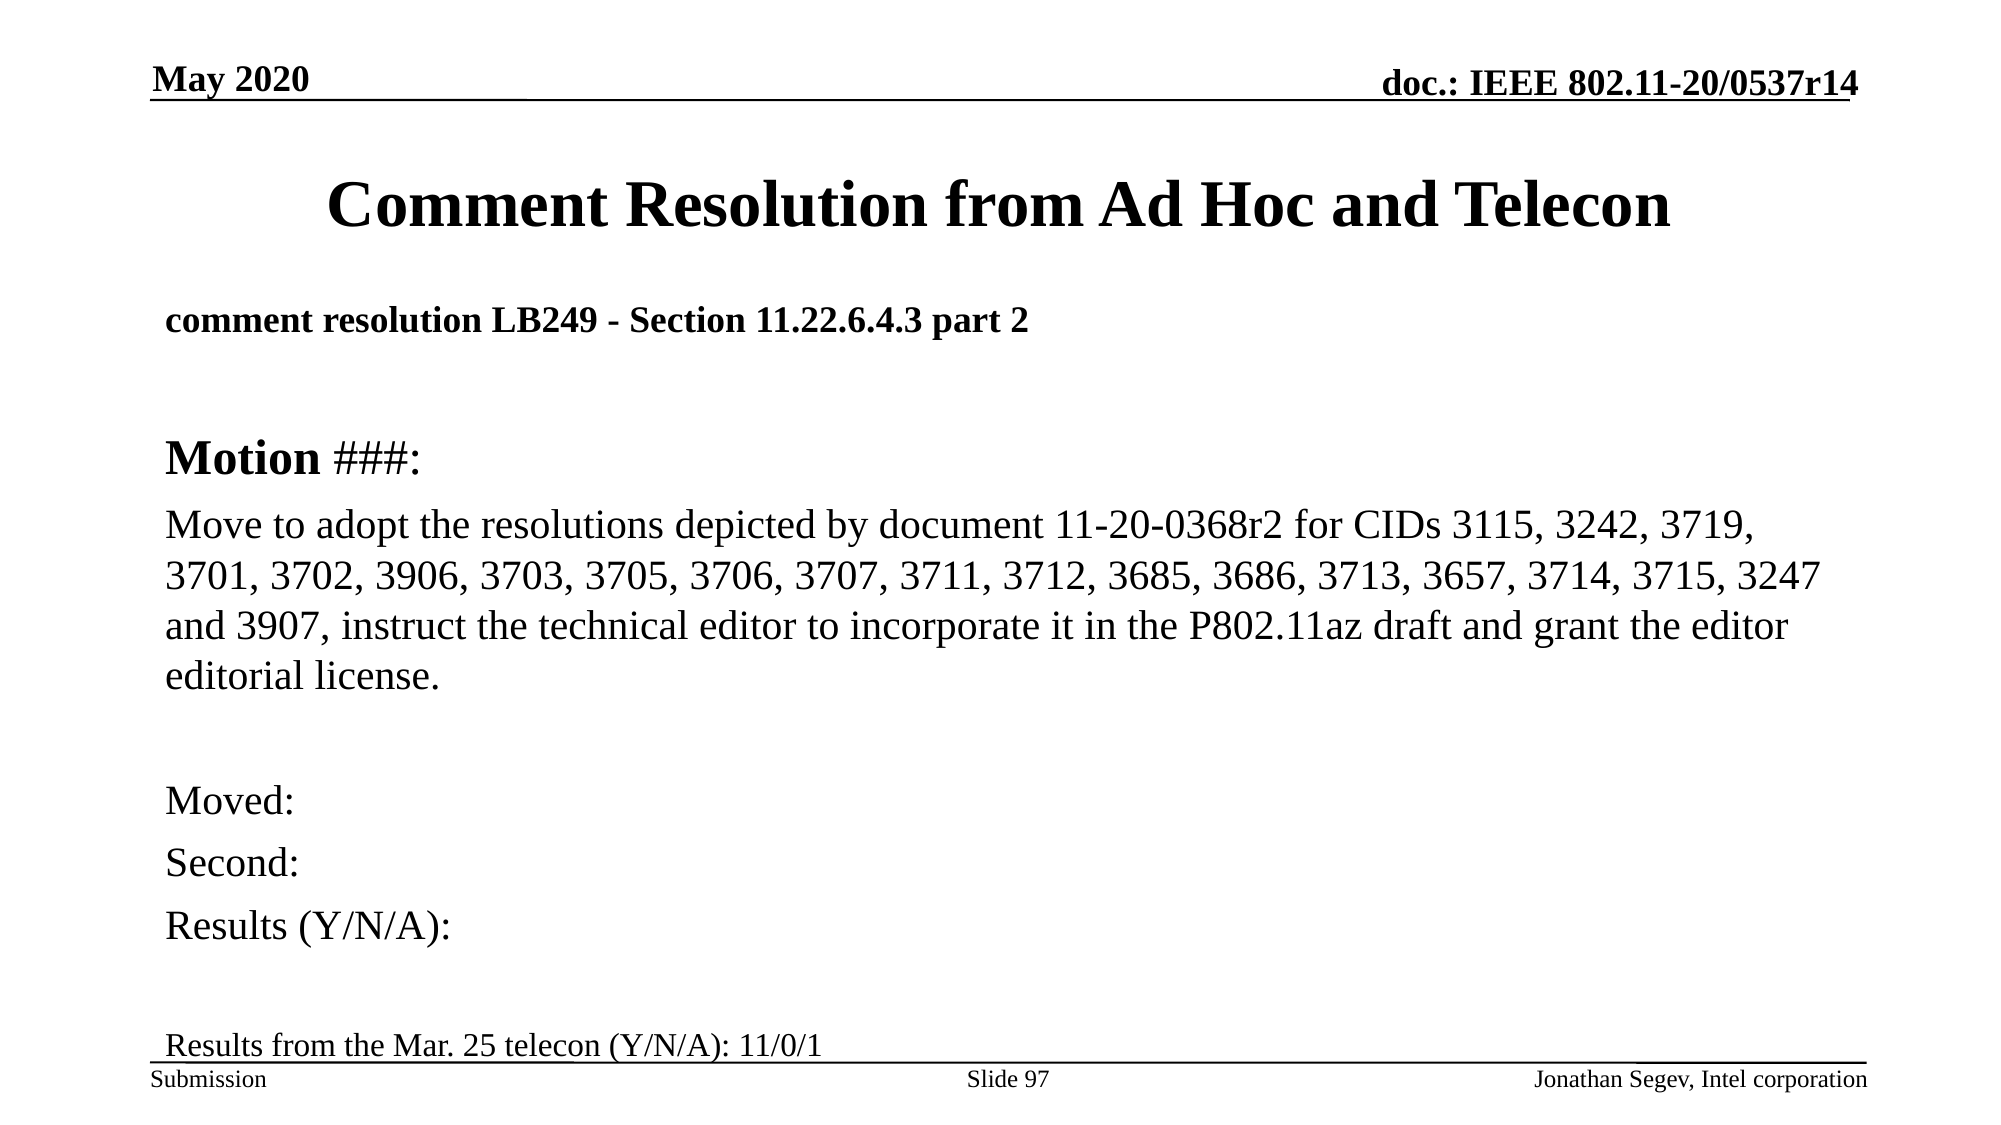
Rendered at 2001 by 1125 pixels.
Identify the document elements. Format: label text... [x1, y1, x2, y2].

slide_number Slide 97 [950, 1061, 1067, 1123]
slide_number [152, 54, 563, 100]
footer Jonathan Segev, Intel corporation [1171, 1061, 1869, 1093]
list comment resolution LB249 - Section 11.22.6.4.3 part 2 Motion ###: Move to adopt the resolutions depicted by document 11-20-0368r2 for CIDs 3115, 3242, 3719, 3701, 3702, 3906, 3703, 3705, 3706, 3707, 3711, 3712, 3685, 3686, 3713, 3657, 3714, 3715, 3247 and 3907, instruct the technical editor to incorporate it in the P802.11az draft and grant the editor editorial license. Moved: Second: Results (Y/N/A): Results from the Mar. 25 telecon (Y/N/A): 11/0/1 [149, 286, 1850, 1000]
title Comment Resolution from Ad Hoc and Telecon [149, 112, 1850, 286]
